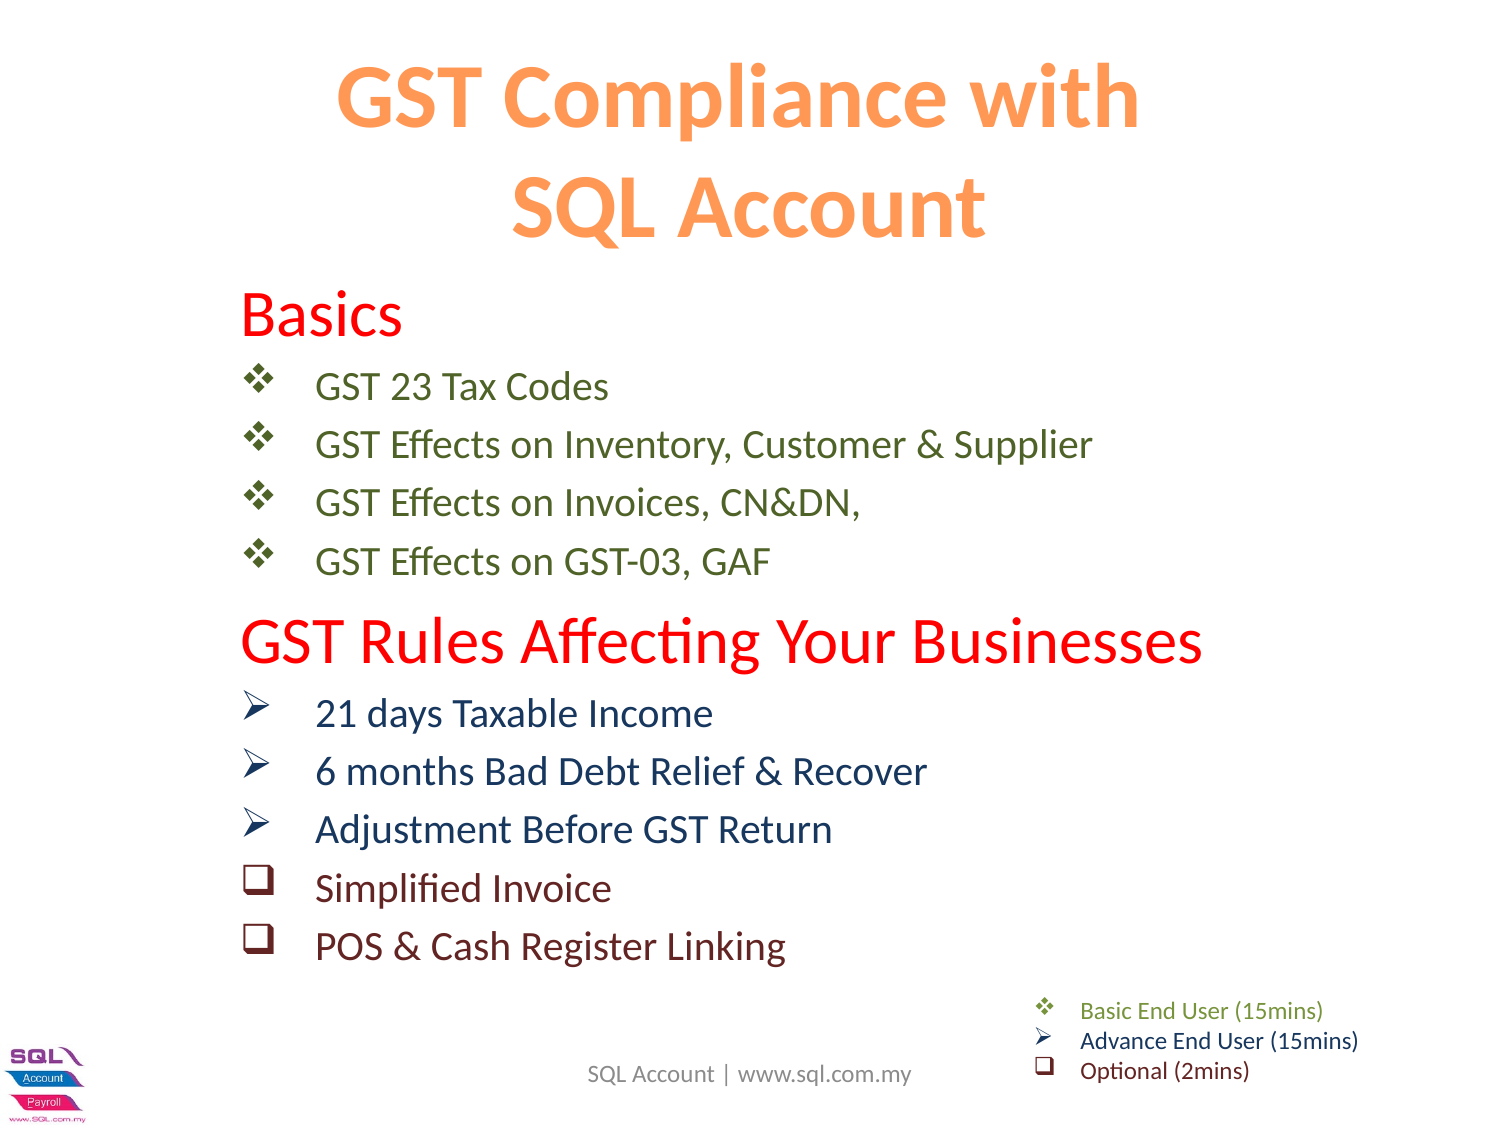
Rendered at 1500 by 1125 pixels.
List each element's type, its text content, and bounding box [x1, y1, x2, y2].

title GST Compliance with SQL Account [112, 24, 1388, 267]
picture [0, 1044, 91, 1125]
subtitle Basics) GST 23 Tax Codes GST Effects on Inventory, Customer & Supplier GST Effects on Invoices, CN&DN, GST Effects on GST-03, GAF GST Rules Affecting Your Businesses 21 days Taxable Income 6 months Bad Debt Relief & Recover Adjustment Before GST Return Simplified Invoice POS & Cash Register Linking [225, 262, 1275, 1000]
text_box Basic End User (15mins) Advance End User (15mins) Optional (2mins) [1018, 987, 1469, 1093]
footer SQL Account | www.sql.com.my [512, 1042, 988, 1103]
